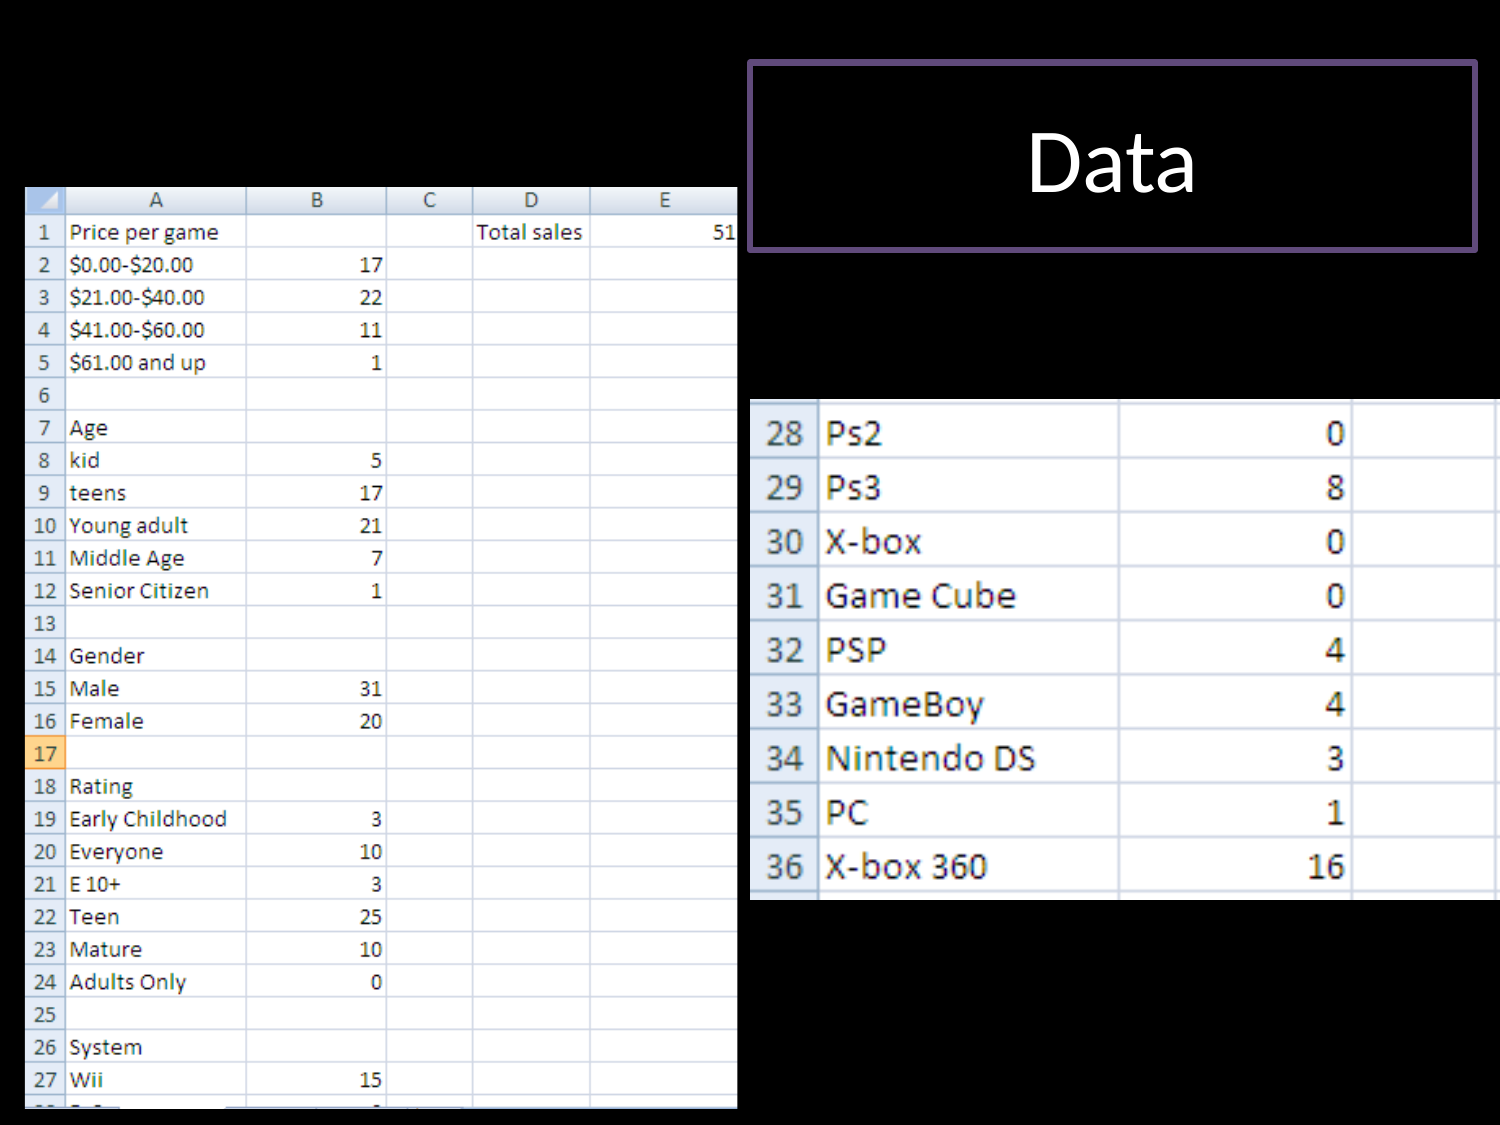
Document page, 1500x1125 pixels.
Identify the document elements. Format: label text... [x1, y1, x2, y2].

picture [24, 187, 738, 1109]
picture [749, 399, 1500, 901]
title Data [750, 62, 1475, 250]
